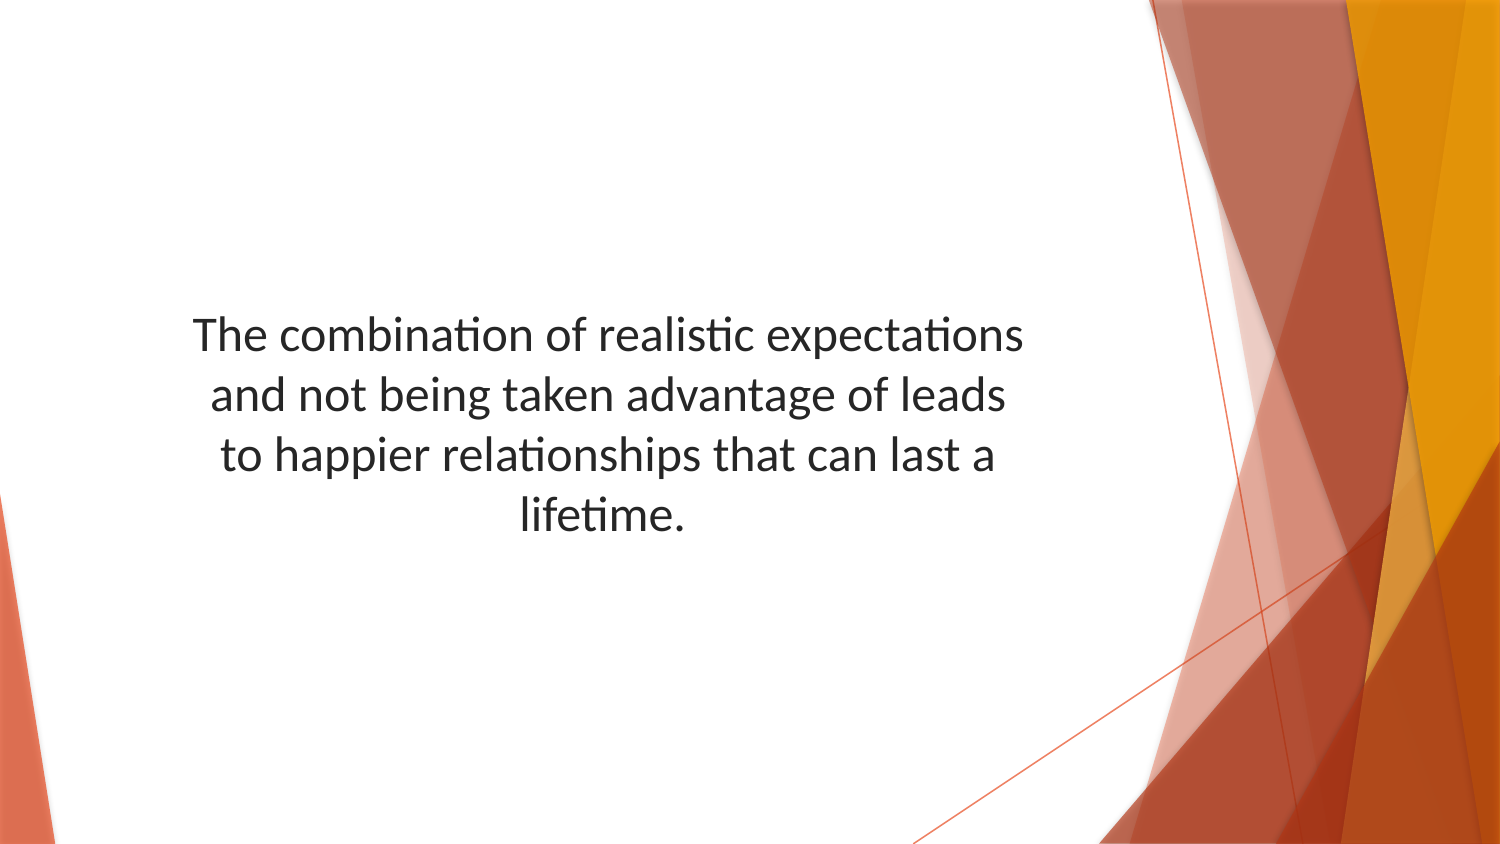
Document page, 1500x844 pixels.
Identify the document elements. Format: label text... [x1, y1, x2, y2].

list The combination of realistic expectations and not being taken advantage of leads to happier relationships that can last a lifetime. [171, 114, 1046, 729]
